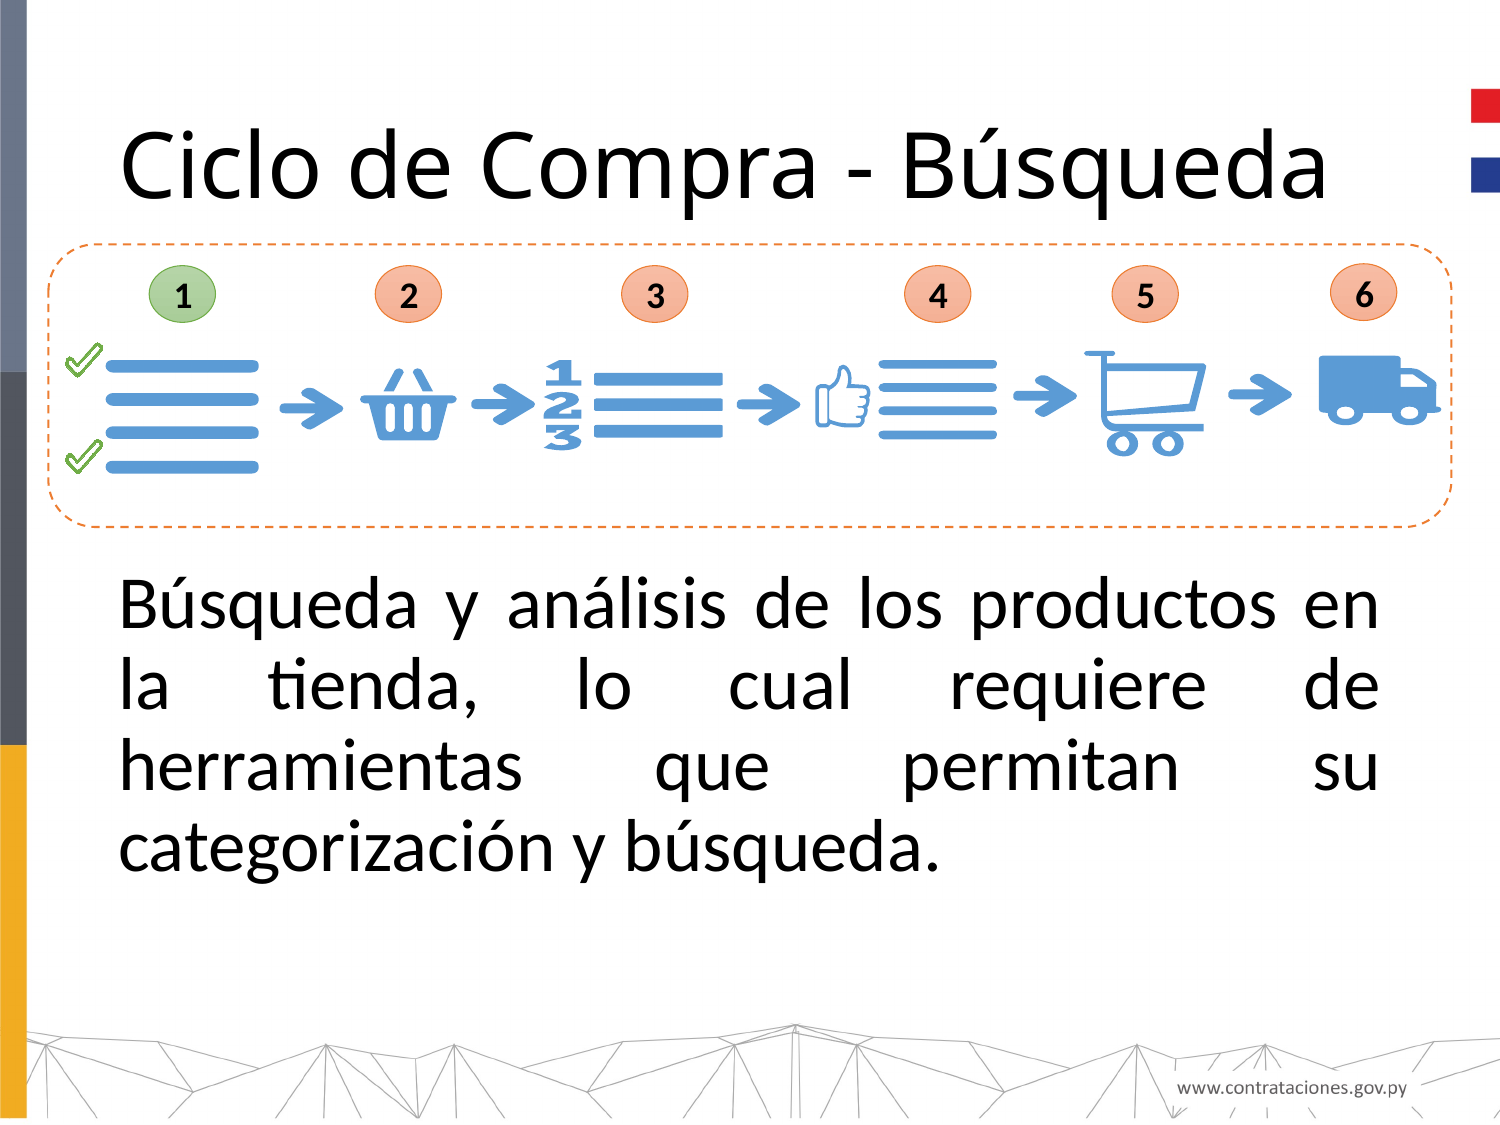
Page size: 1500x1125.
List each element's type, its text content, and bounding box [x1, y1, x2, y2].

title Ciclo de Compra - Búsqueda [103, 59, 1397, 244]
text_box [48, 244, 1452, 527]
picture [0, 0, 1500, 1125]
list Búsqueda y análisis de los productos en la tienda, lo cual requiere de herramientas que permitan su categorización y búsqueda. [103, 556, 1397, 1014]
